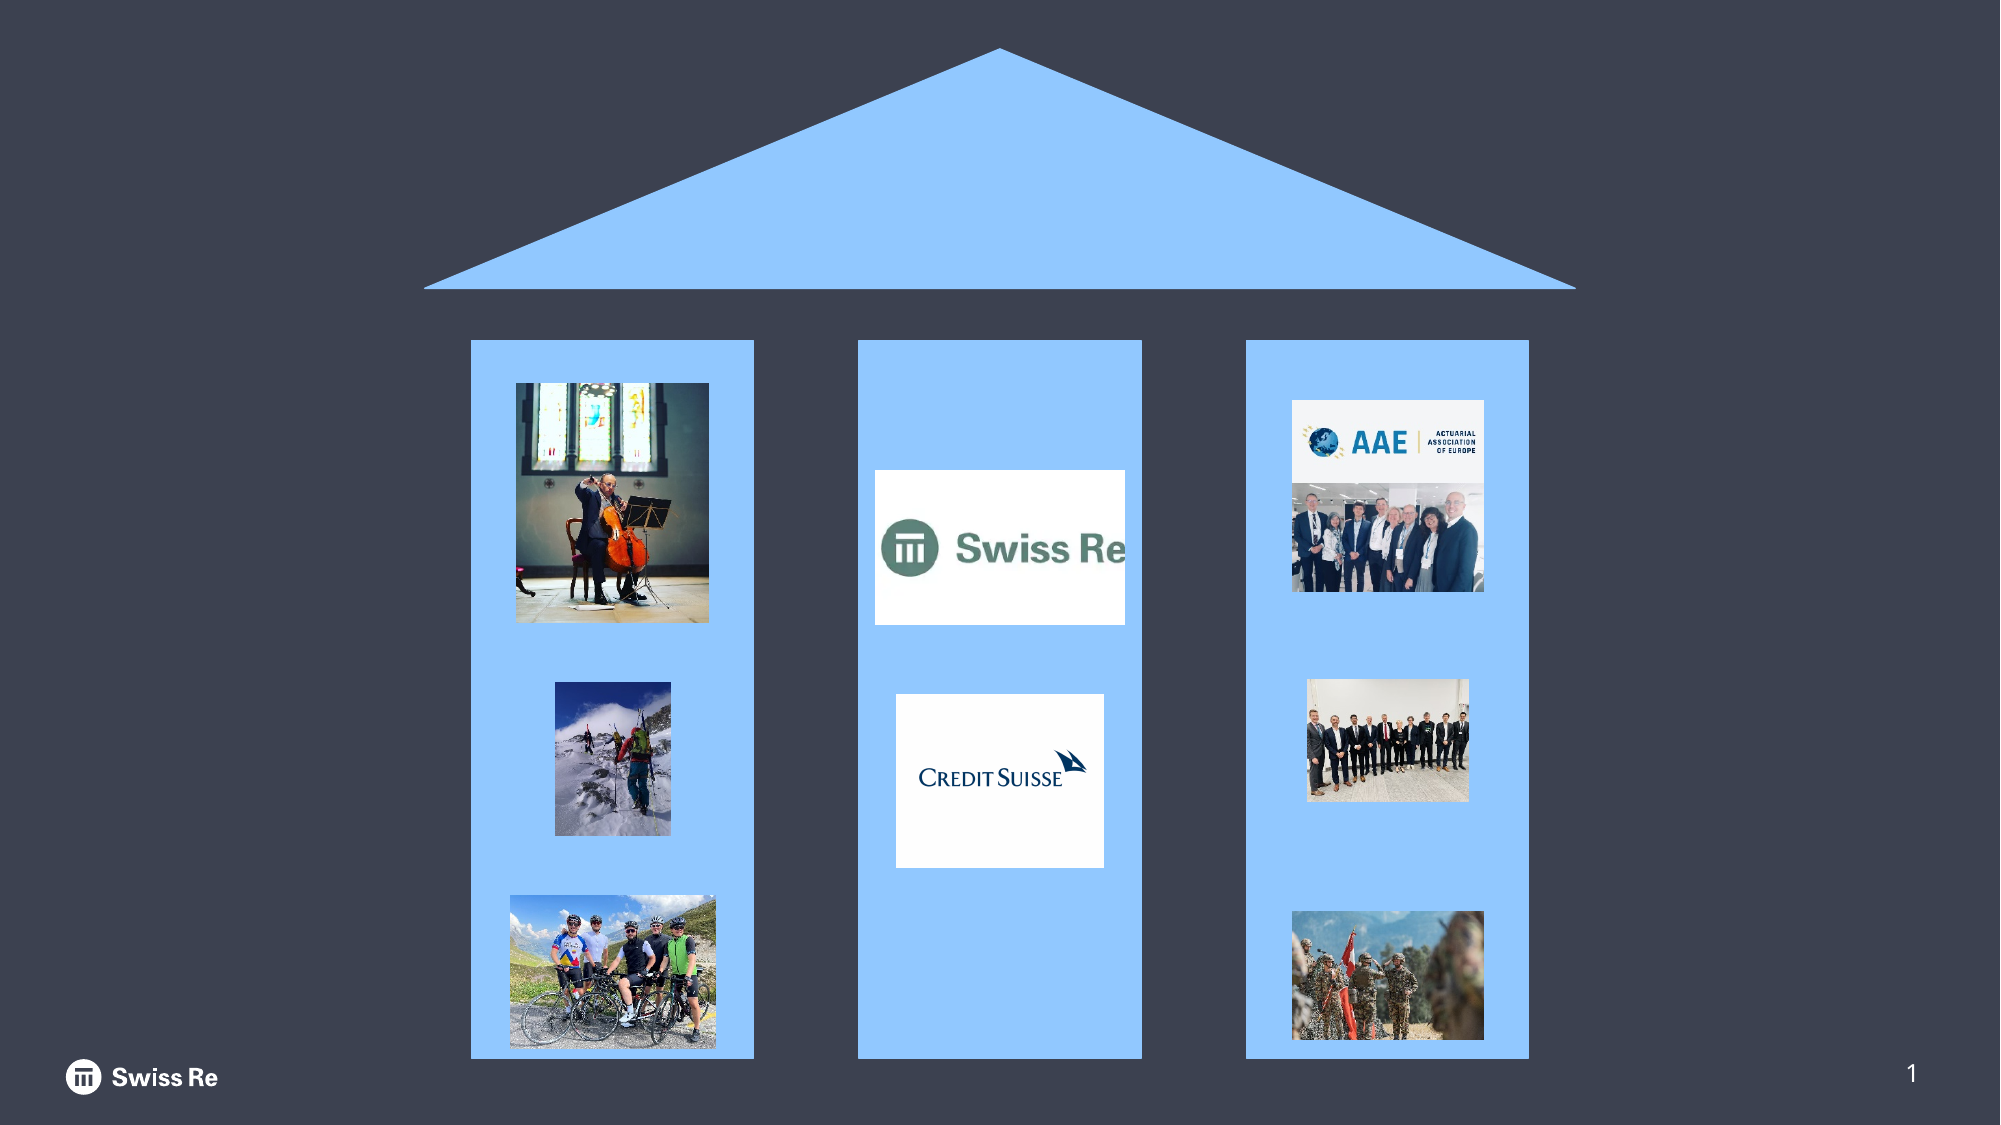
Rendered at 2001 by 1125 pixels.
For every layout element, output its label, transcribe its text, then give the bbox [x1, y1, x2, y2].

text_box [424, 48, 1576, 1059]
slide_number 1 [1872, 1061, 1920, 1092]
